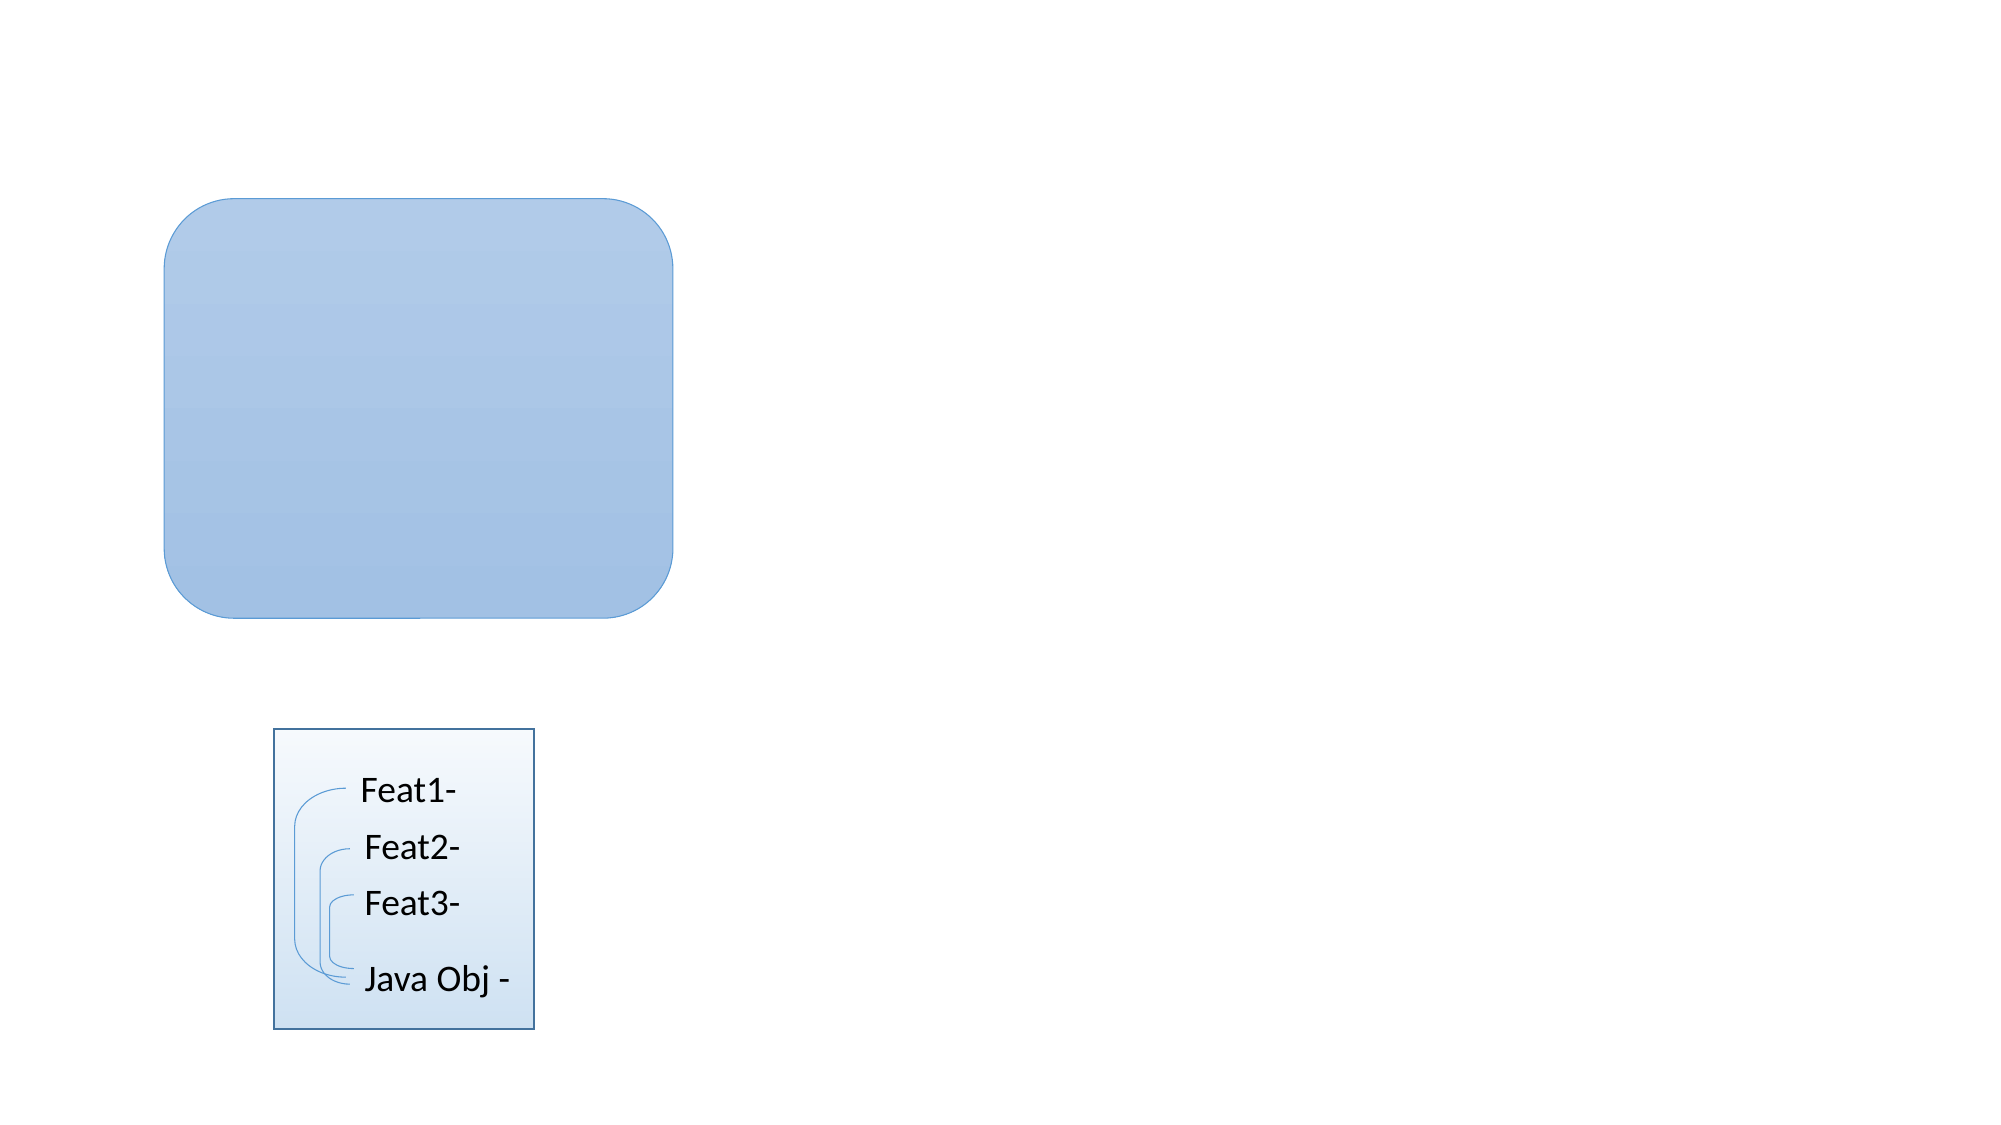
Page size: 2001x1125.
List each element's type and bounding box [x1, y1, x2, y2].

text_box [273, 728, 535, 1030]
text_box [294, 757, 535, 1008]
text_box [163, 198, 674, 619]
